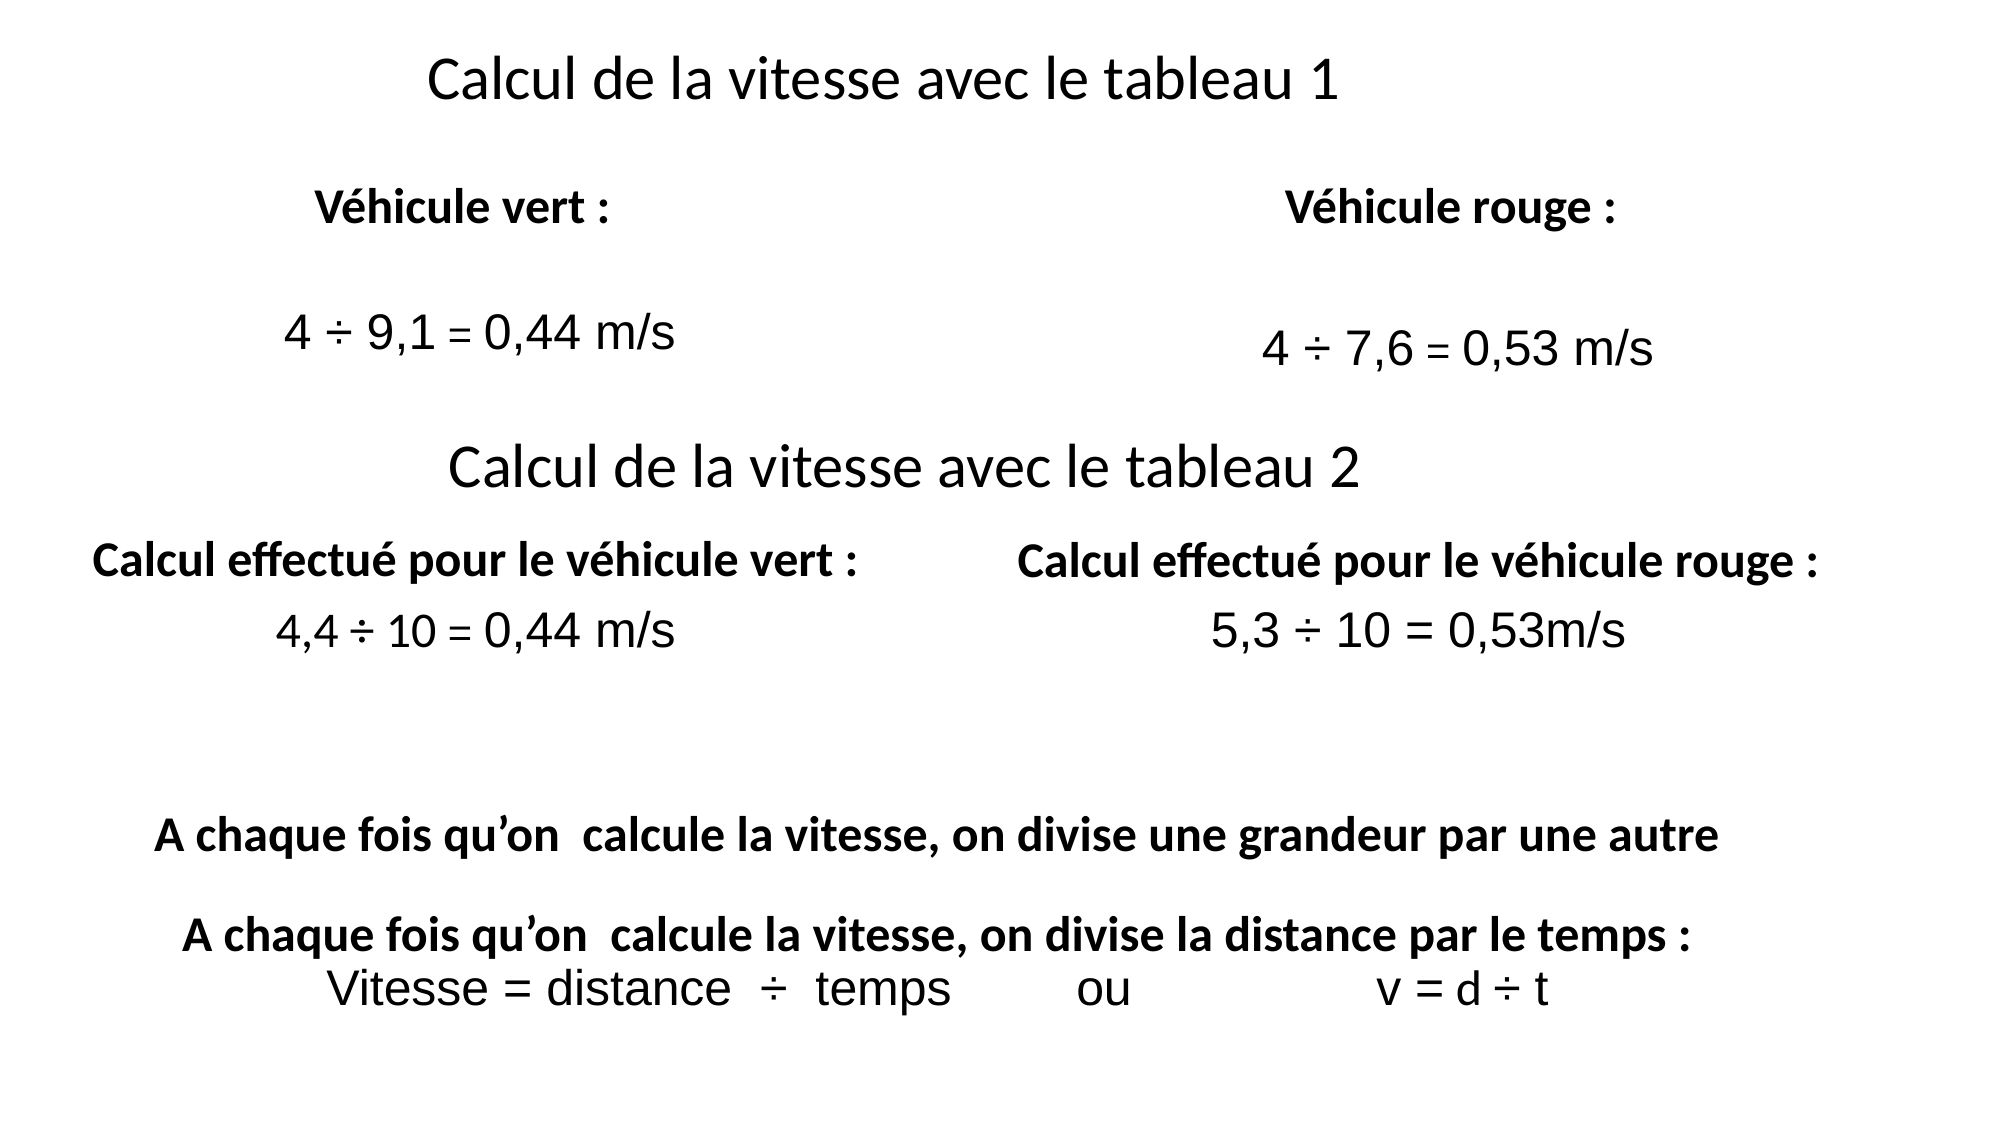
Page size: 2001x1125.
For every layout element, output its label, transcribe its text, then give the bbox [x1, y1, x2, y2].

text_box Véhicule vert : 4 ÷ 9,1 = 0,44 m/s [78, 180, 847, 434]
text_box A chaque fois qu’on calcule la vitesse, on divise la distance par le temps : Vitesse = distance ÷ temps ou v = d ÷ t [57, 908, 1818, 1064]
text_box Calcul de la vitesse avec le tableau 2 [146, 434, 1666, 533]
text_box Calcul de la vitesse avec le tableau 1 [125, 47, 1644, 145]
text_box Calcul effectué pour le véhicule vert : 4,4 ÷ 10 = 0,44 m/s [70, 532, 881, 787]
text_box Véhicule rouge : 4 ÷ 7,6 = 0,53 m/s [999, 180, 1903, 434]
text_box A chaque fois qu’on calcule la vitesse, on divise une grandeur par une autre [57, 808, 1818, 888]
text_box Calcul effectué pour le véhicule rouge : 5,3 ÷ 10 = 0,53m/s [999, 534, 1838, 788]
